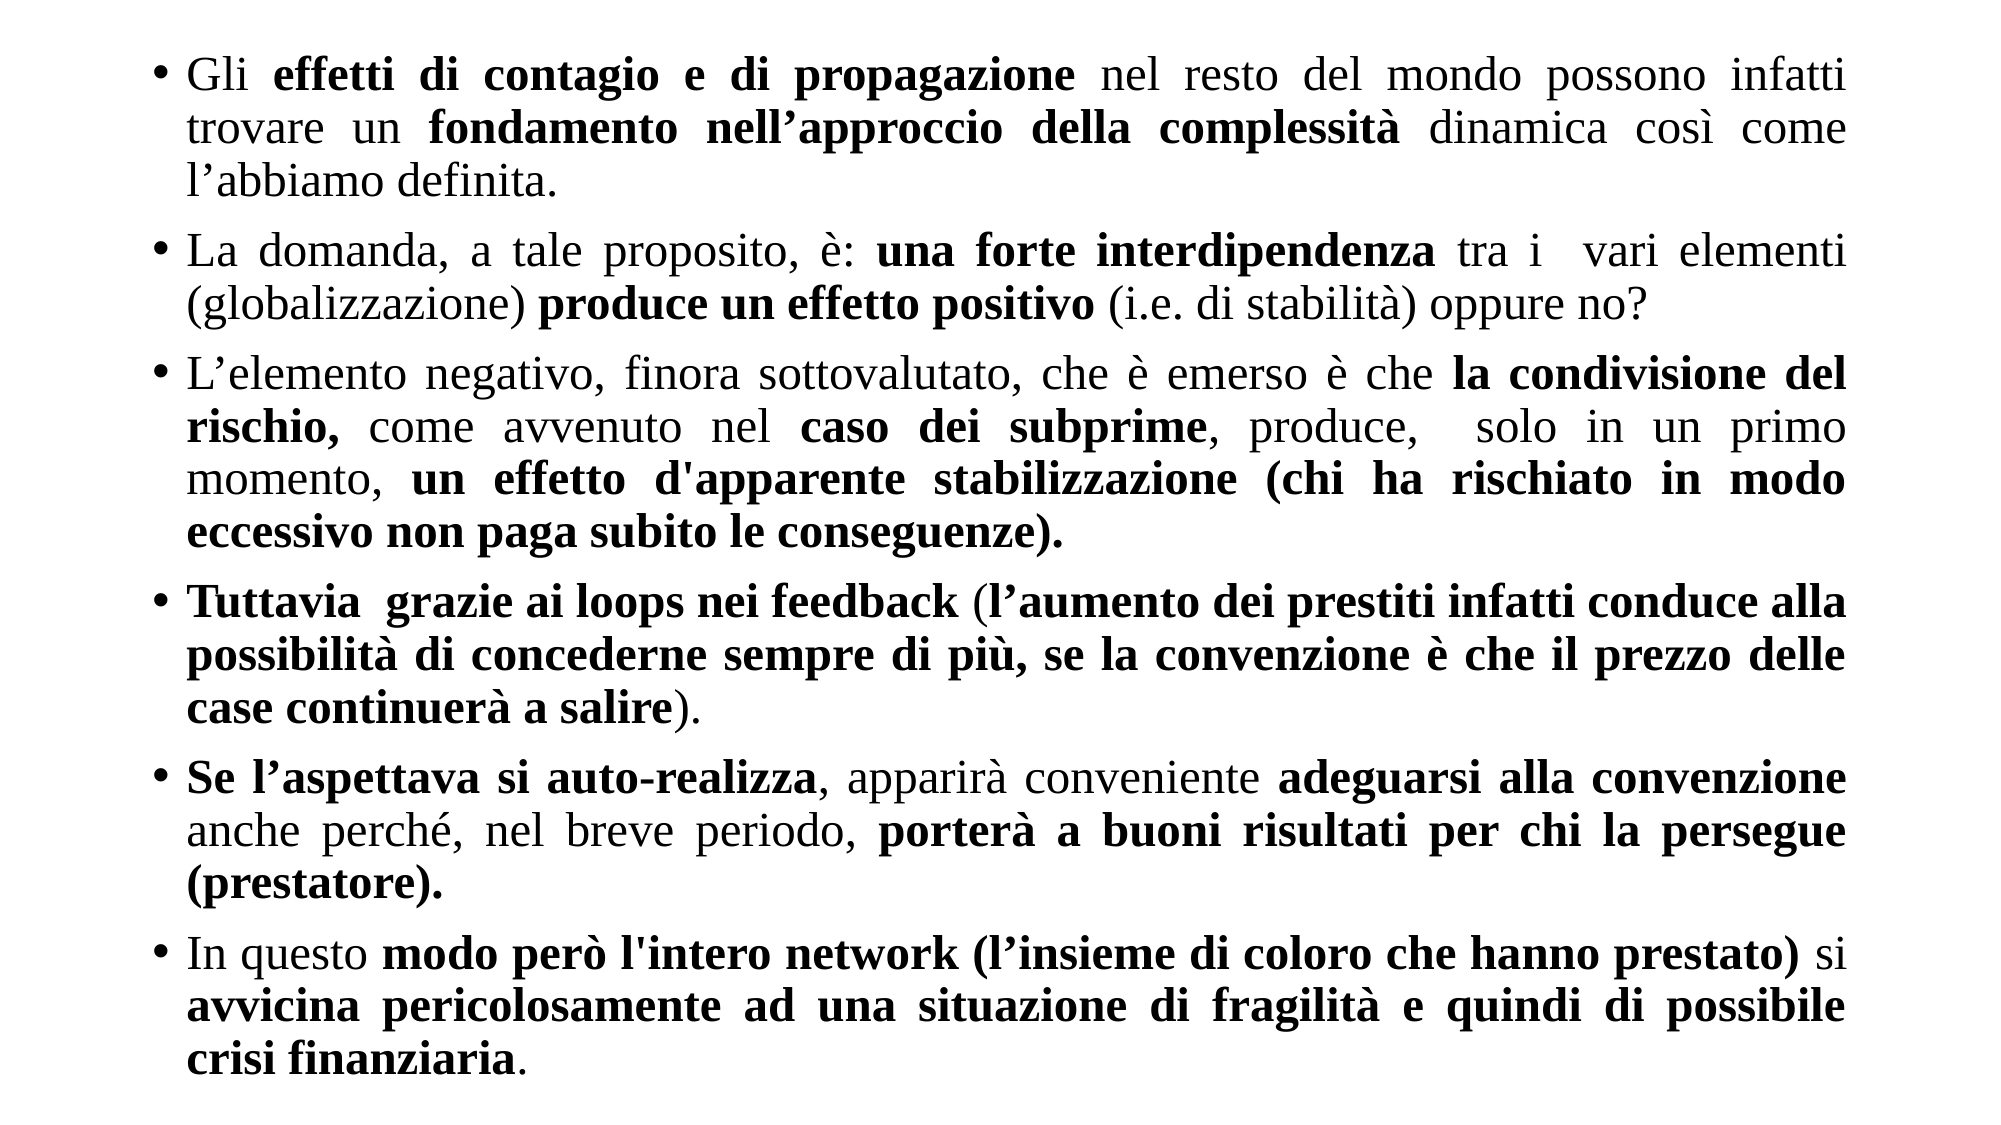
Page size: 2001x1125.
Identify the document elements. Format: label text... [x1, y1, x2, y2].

list Gli effetti di contagio e di propagazione nel resto del mondo possono infatti trovare un fondamento nell’approccio della complessità dinamica così come l’abbiamo definita. La domanda, a tale proposito, è: una forte interdipendenza tra i vari elementi (globalizzazione) produce un effetto positivo (i.e. di stabilità) oppure no? L’elemento negativo, finora sottovalutato, che è emerso è che la condivisione del rischio, come avvenuto nel caso dei subprime, produce, solo in un primo momento, un effetto d'apparente stabilizzazione (chi ha rischiato in modo eccessivo non paga subito le conseguenze). Tuttavia grazie ai loops nei feedback (l’aumento dei prestiti infatti conduce alla possibilità di concederne sempre di più, se la convenzione è che il prezzo delle case continuerà a salire). Se l’aspettava si auto-realizza, apparirà conveniente adeguarsi alla convenzione anche perché, nel breve periodo, porterà a buoni risultati per chi la persegue (prestatore). In questo modo però l'intero network (l’insieme di coloro che hanno prestato) si avvicina pericolosamente ad una situazione di fragilità e quindi di possibile crisi finanziaria. [137, 41, 1863, 1099]
